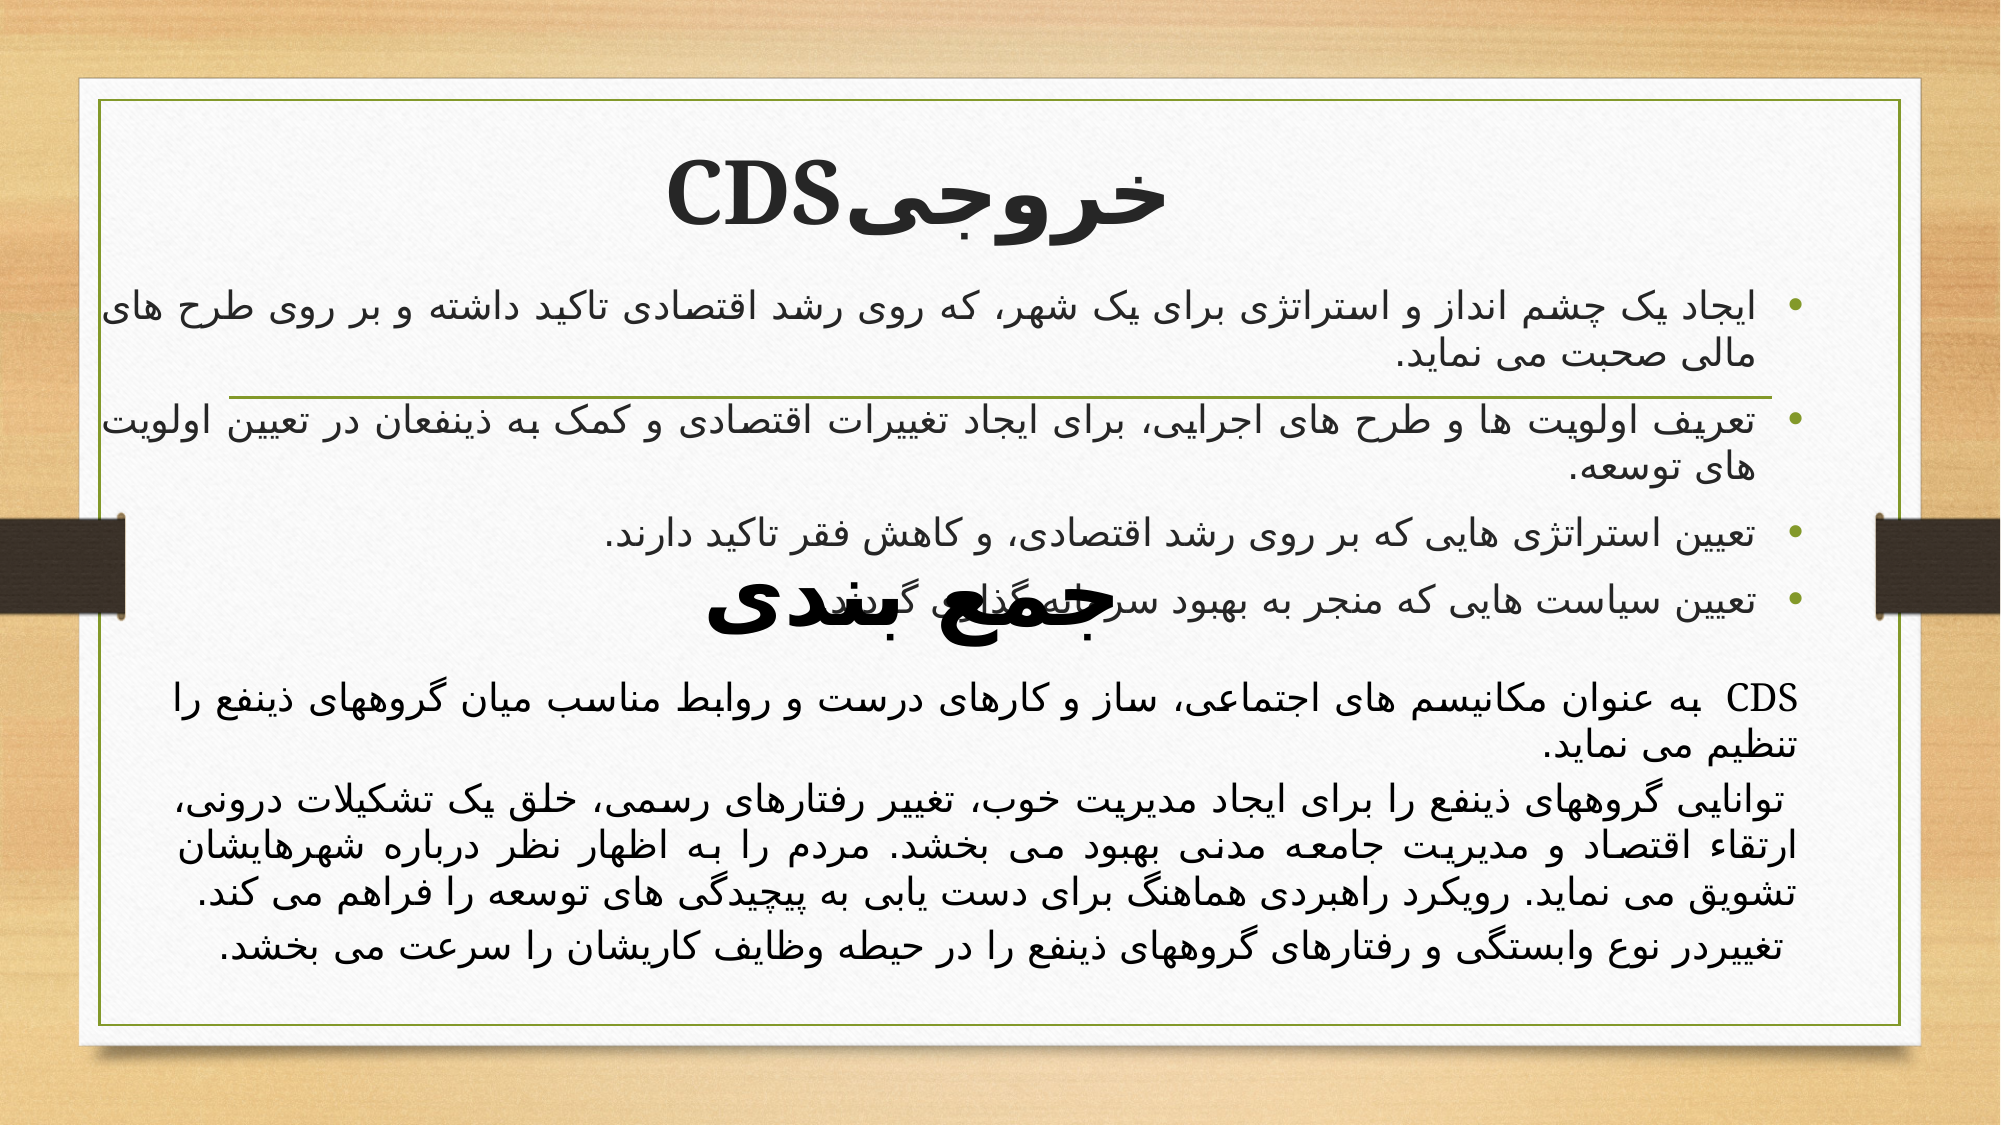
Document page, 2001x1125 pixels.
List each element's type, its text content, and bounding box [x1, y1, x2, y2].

text_box CDS به عنوان مکانیسم های اجتماعی، ساز و کارهای درست و روابط مناسب میان گروههای ذینفع را تنظیم می نماید. توانایی گروههای ذینفع را برای ایجاد مدیریت خوب، تغییر رفتارهای رسمی، خلق یک تشکیلات درونی، ارتقاء اقتصاد و مدیریت جامعه مدنی بهبود می بخشد. مردم را به اظهار نظر درباره شهرهایشان تشویق می نماید. رویکرد راهبردی هماهنگ برای دست یابی به پیچیدگی های توسعه را فراهم می کند. تغییردر نوع وابستگی و رفتارهای گروههای ذینفع را در حیطه وظایف کاریشان را سرعت می بخشد. [152, 662, 1819, 1046]
picture [0, 0, 2001, 1125]
title خروجیCDS [85, 105, 1752, 273]
list ایجاد یک چشم انداز و استراتژی برای یک شهر، که روی رشد اقتصادی تاکید داشته و بر روی طرح های مالی صحبت می نماید. تعریف اولویت ها و طرح های اجرایی، برای ایجاد تغییرات اقتصادی و کمک به ذینفعان در تعیین اولویت های توسعه. تعیین استراتژی هایی که بر روی رشد اقتصادی، و کاهش فقر تاکید دارند. تعیین سیاست هایی که منجر به بهبود سرمایه گذاری گردند. [85, 273, 1819, 591]
text_box جمع بندی [79, 505, 1746, 675]
